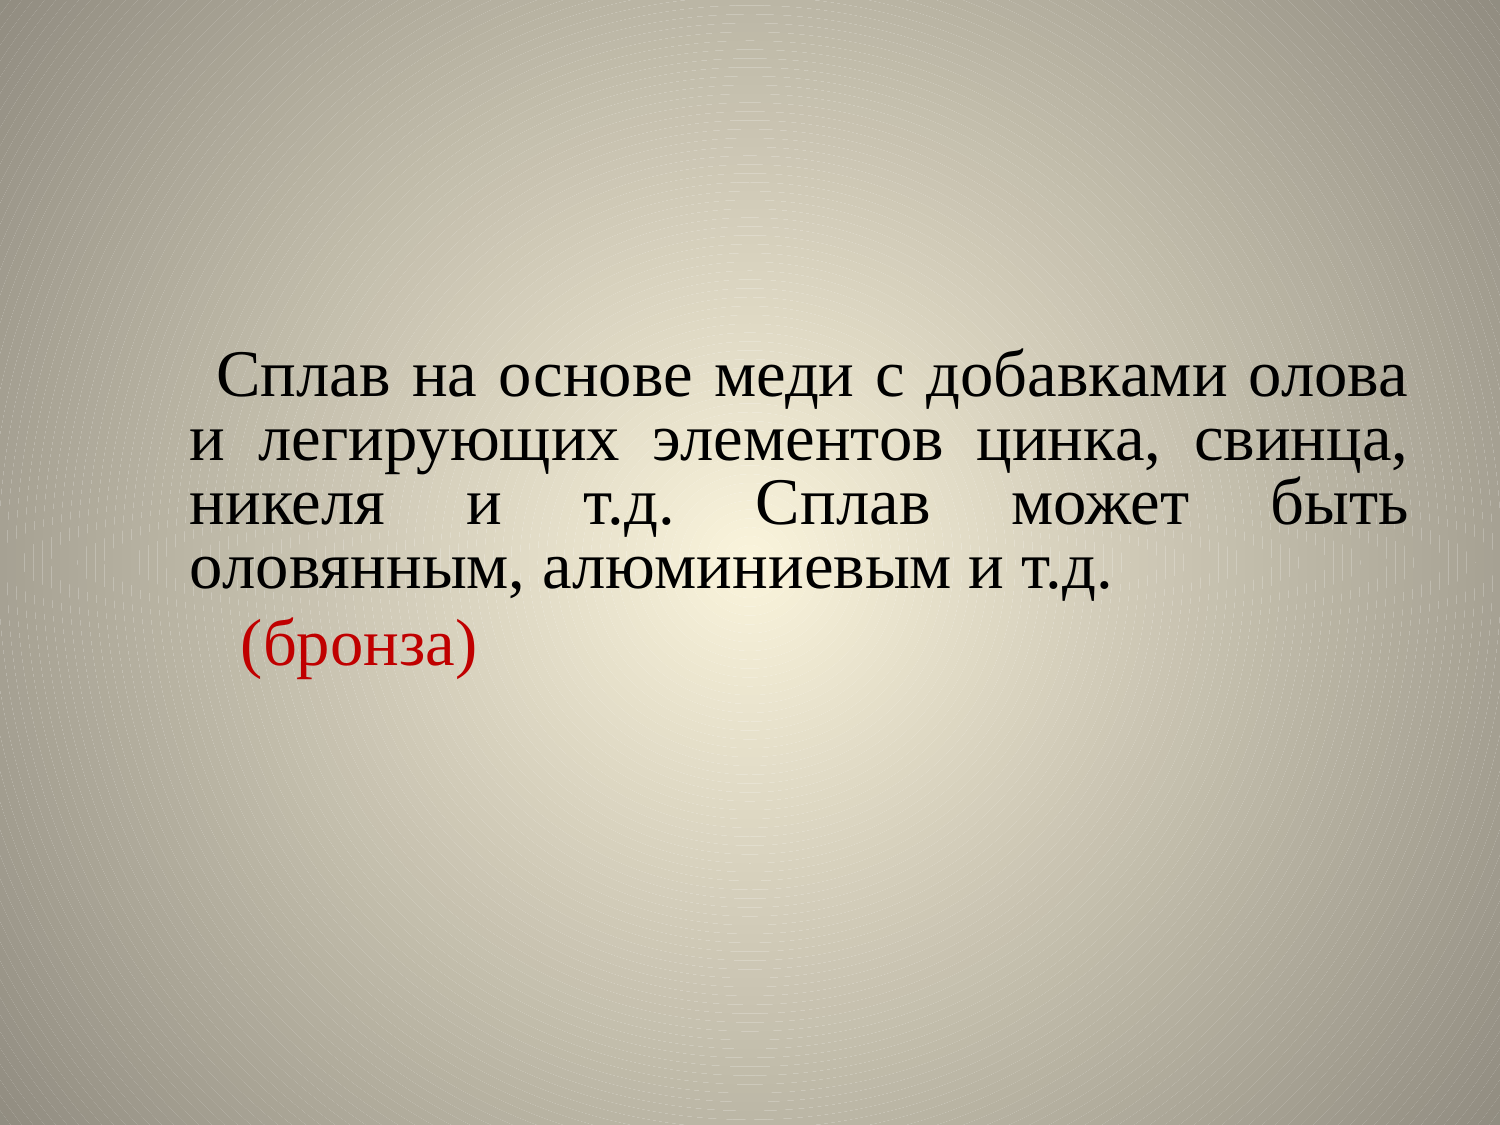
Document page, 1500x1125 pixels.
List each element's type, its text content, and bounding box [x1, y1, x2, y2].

list Сплав на основе меди с добавками олова и легирующих элементов цинка, свинца, никеля и т.д. Сплав может быть оловянным, алюминиевым и т.д. (бронза) [74, 337, 1426, 1006]
